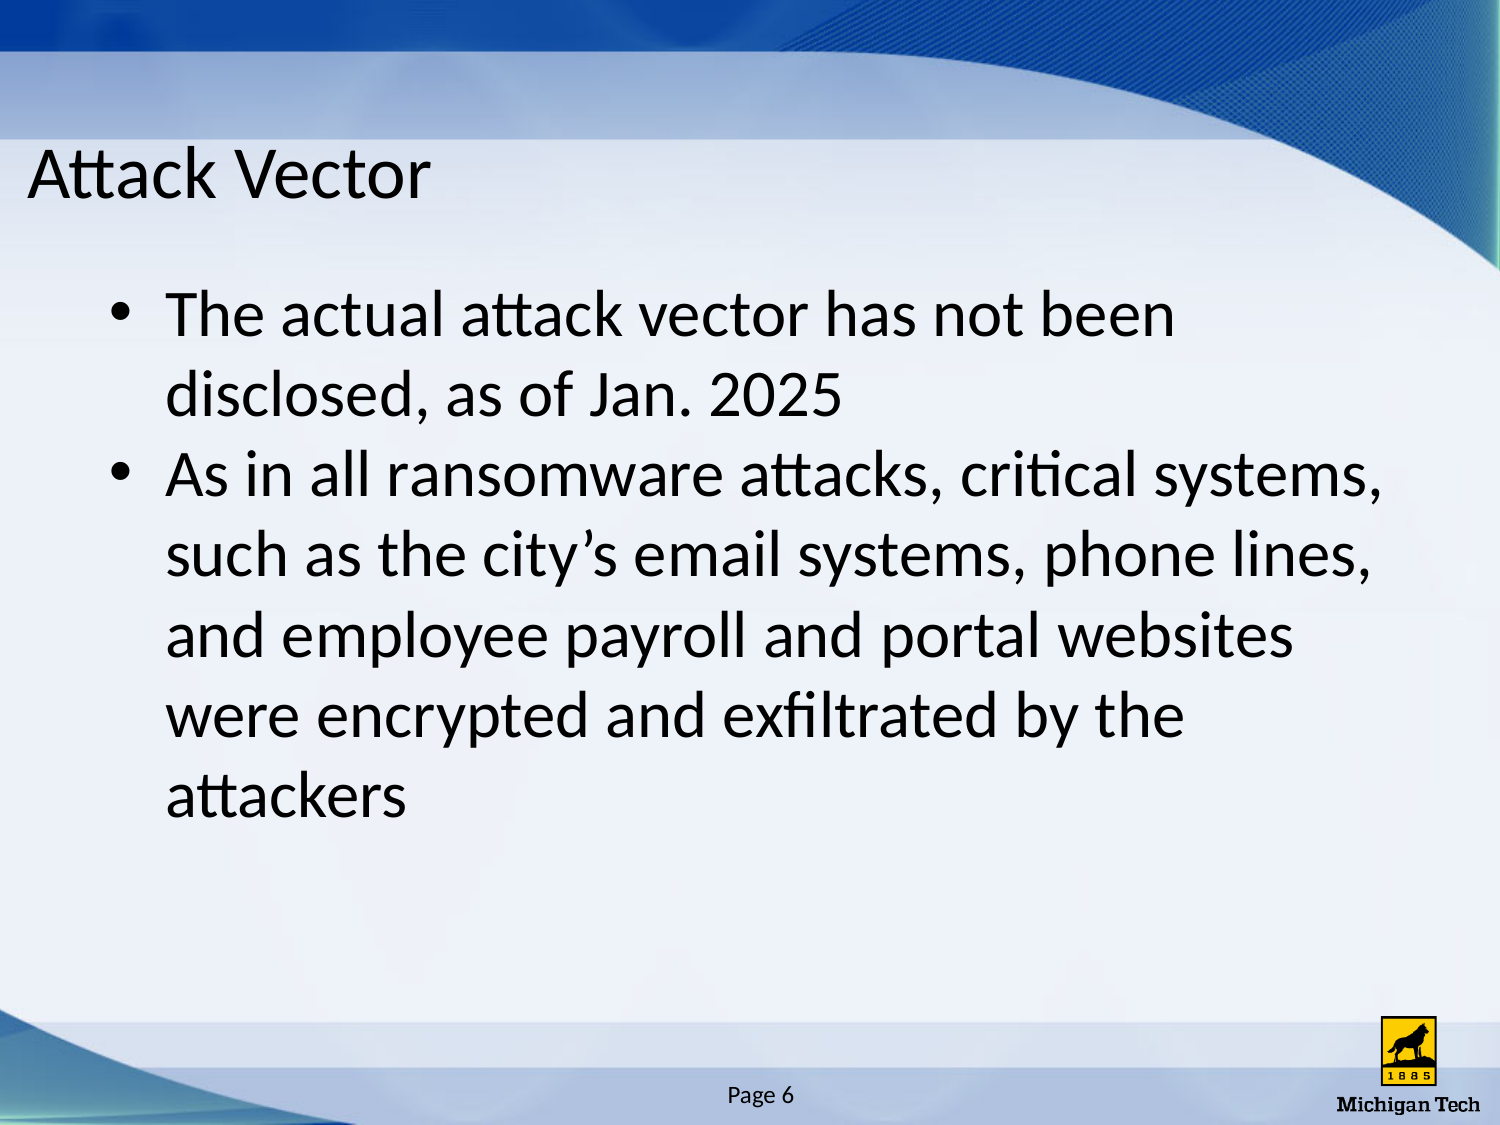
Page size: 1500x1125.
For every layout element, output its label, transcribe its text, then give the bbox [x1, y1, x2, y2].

picture [0, 0, 1500, 1125]
list The actual attack vector has not been disclosed, as of Jan. 2025 As in all ransomware attacks, critical systems, such as the city’s email systems, phone lines, and employee payroll and portal websites were encrypted and exfiltrated by the attackers [75, 262, 1425, 1063]
title Attack Vector [12, 75, 1263, 263]
